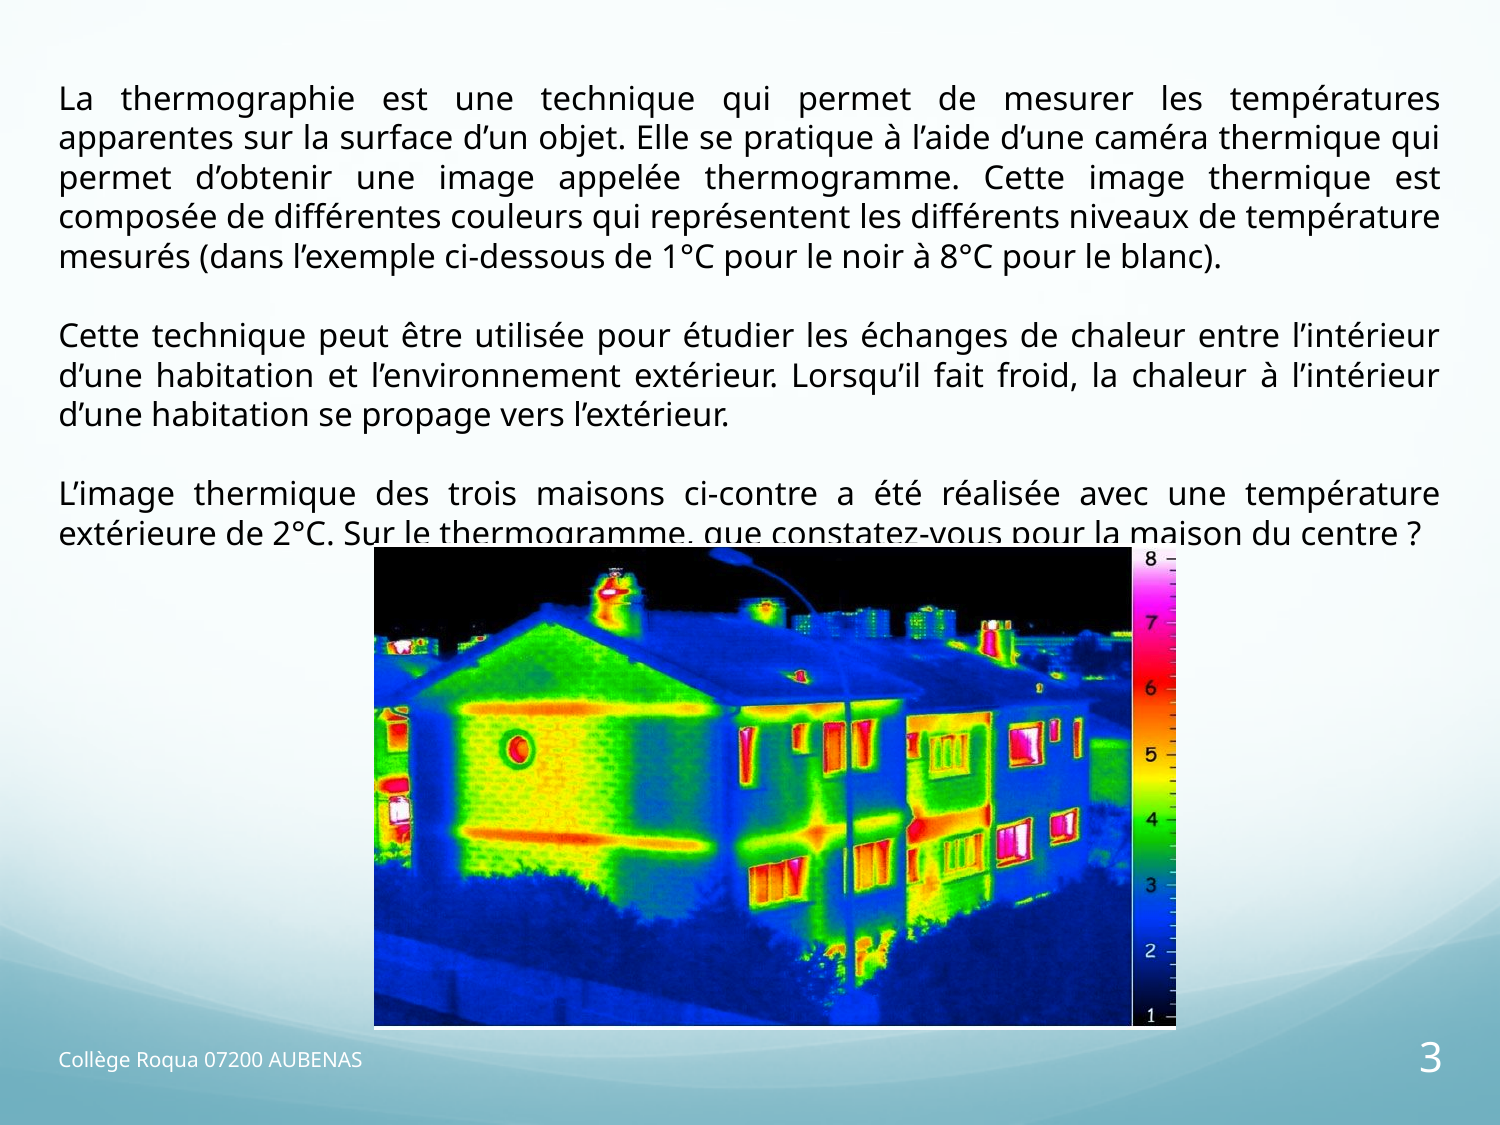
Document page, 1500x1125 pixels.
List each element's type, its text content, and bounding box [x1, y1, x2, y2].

slide_number 3 [1295, 1029, 1459, 1090]
footer Collège Roqua 07200 AUBENAS [43, 1029, 838, 1090]
text_box La thermographie est une technique qui permet de mesurer les températures apparentes sur la surface d’un objet. Elle se pratique à l’aide d’une caméra thermique qui permet d’obtenir une image appelée thermogramme. Cette image thermique est composée de différentes couleurs qui représentent les différents niveaux de température mesurés (dans l’exemple ci-dessous de 1°C pour le noir à 8°C pour le blanc). Cette technique peut être utilisée pour étudier les échanges de chaleur entre l’intérieur d’une habitation et l’environnement extérieur. Lorsqu’il fait froid, la chaleur à l’intérieur d’une habitation se propage vers l’extérieur. L’image thermique des trois maisons ci-contre a été réalisée avec une température extérieure de 2°C. Sur le thermogramme, que constatez-vous pour la maison du centre ? [43, 69, 1459, 567]
picture [373, 543, 1177, 1030]
